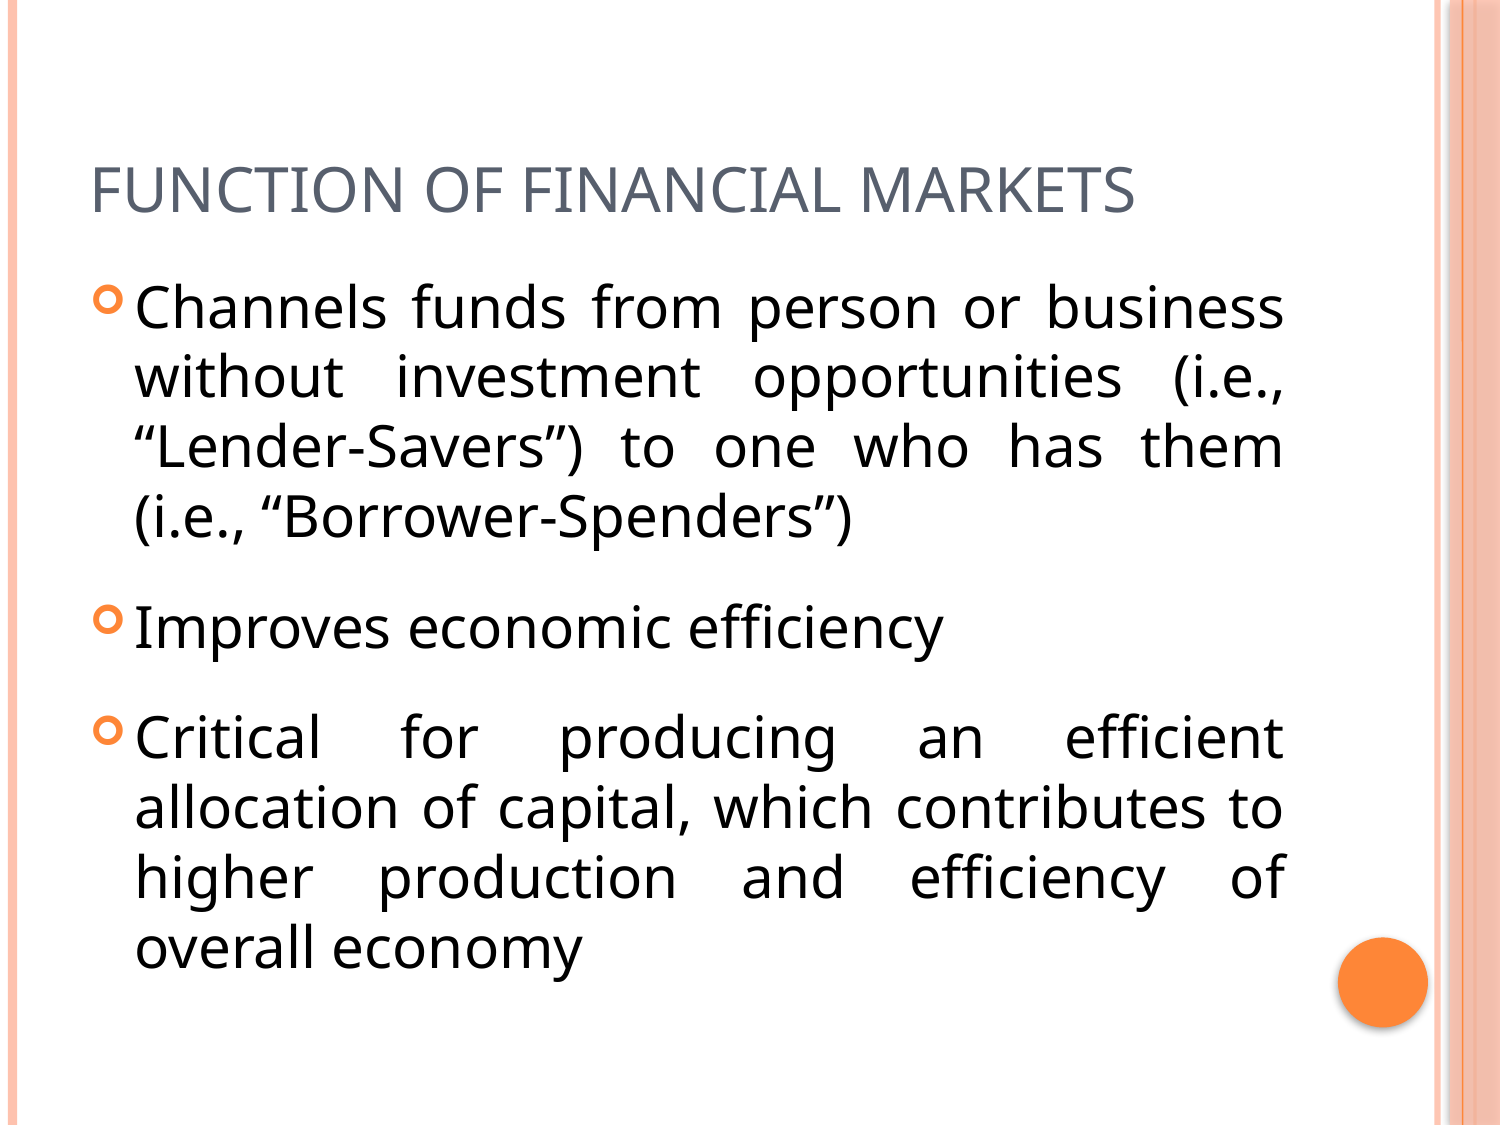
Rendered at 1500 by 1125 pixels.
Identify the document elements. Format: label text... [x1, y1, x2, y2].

title Function of Financial Markets [75, 45, 1300, 233]
list Channels funds from person or business without investment opportunities (i.e., “Lender-Savers”) to one who has them (i.e., “Borrower-Spenders”) Improves economic efficiency Critical for producing an efficient allocation of capital, which contributes to higher production and efficiency of overall economy [75, 262, 1300, 1062]
